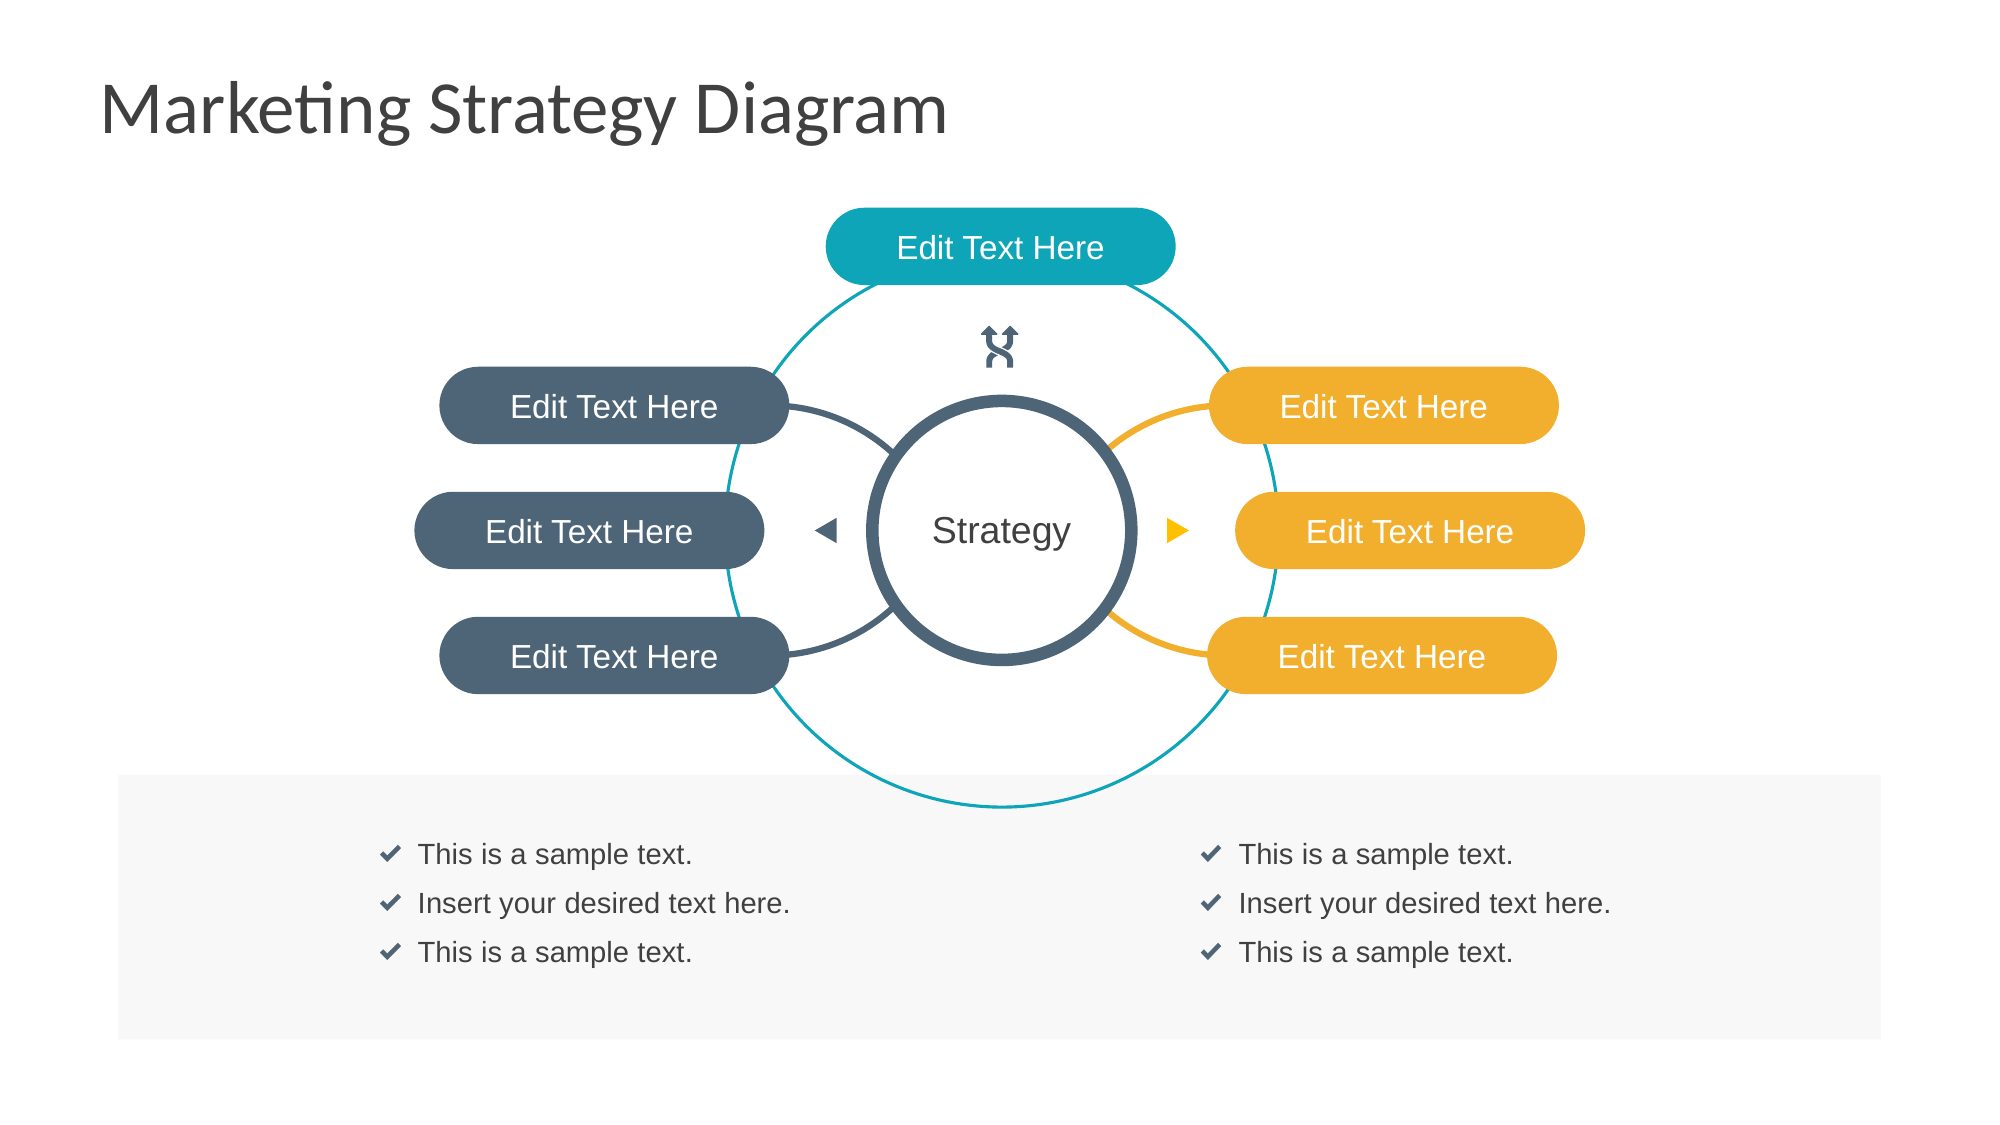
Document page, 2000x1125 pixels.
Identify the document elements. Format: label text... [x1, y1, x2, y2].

picture [376, 937, 404, 965]
picture [1197, 839, 1224, 867]
text_box Edit Text Here [437, 614, 583, 697]
text_box Edit Text Here [1412, 364, 1562, 447]
text_box [955, 398, 1039, 498]
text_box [1044, 293, 1408, 768]
text_box Edit Text Here [437, 364, 583, 447]
picture [376, 839, 404, 867]
picture [1197, 888, 1224, 916]
text_box [869, 654, 1134, 810]
picture [376, 888, 404, 916]
text_box This is a sample text. Insert your desired text here. This is a sample text. [1182, 814, 1638, 976]
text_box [978, 327, 1021, 366]
text_box Strategy [955, 498, 1039, 559]
text_box Edit Text Here [412, 489, 583, 572]
text_box Edit Text Here [1412, 614, 1560, 697]
text_box [116, 773, 1883, 1041]
text_box [955, 559, 1039, 663]
text_box Edit Text Here [823, 205, 1178, 288]
text_box This is a sample text. Insert your desired text here. This is a sample text. [361, 814, 817, 976]
picture [1197, 937, 1224, 965]
text_box Edit Text Here [1412, 489, 1588, 572]
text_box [589, 293, 952, 768]
title Marketing Strategy Diagram [99, 45, 1900, 162]
text_box [859, 288, 1145, 407]
